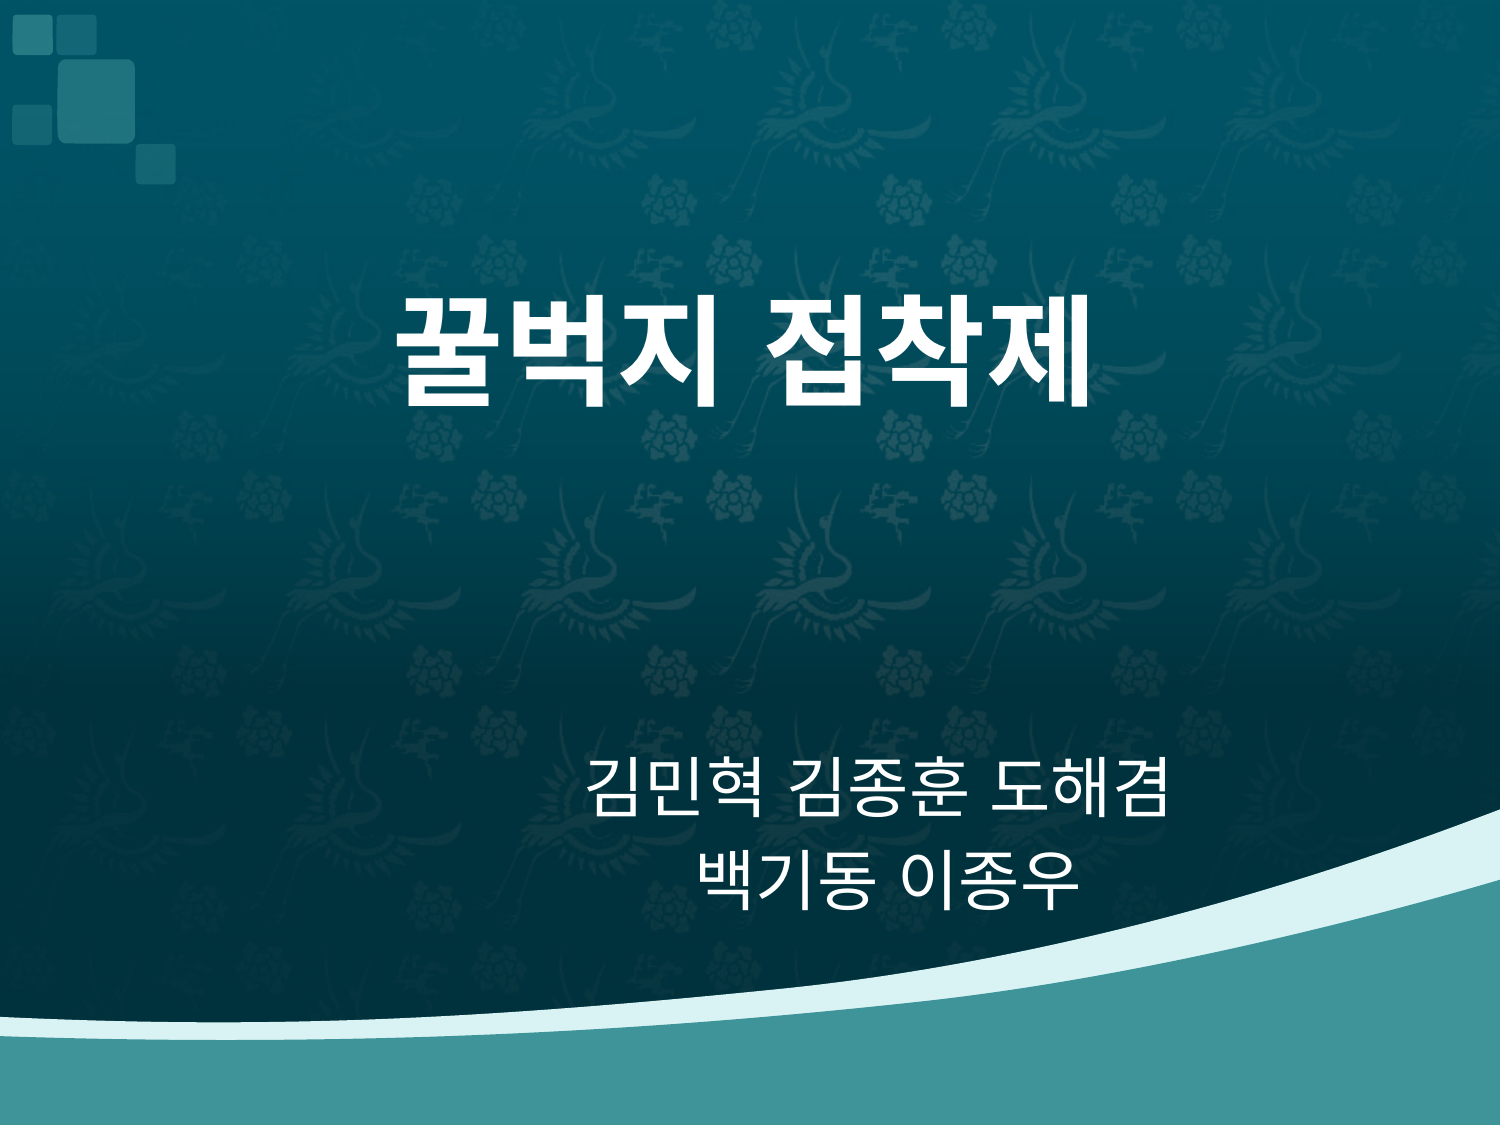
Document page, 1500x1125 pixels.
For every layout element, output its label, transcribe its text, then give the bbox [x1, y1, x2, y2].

title 꿀벅지 접착제 [107, 187, 1383, 509]
subtitle 김민혁 김종훈 도해겸 백기동 이종우 [363, 738, 1414, 1026]
